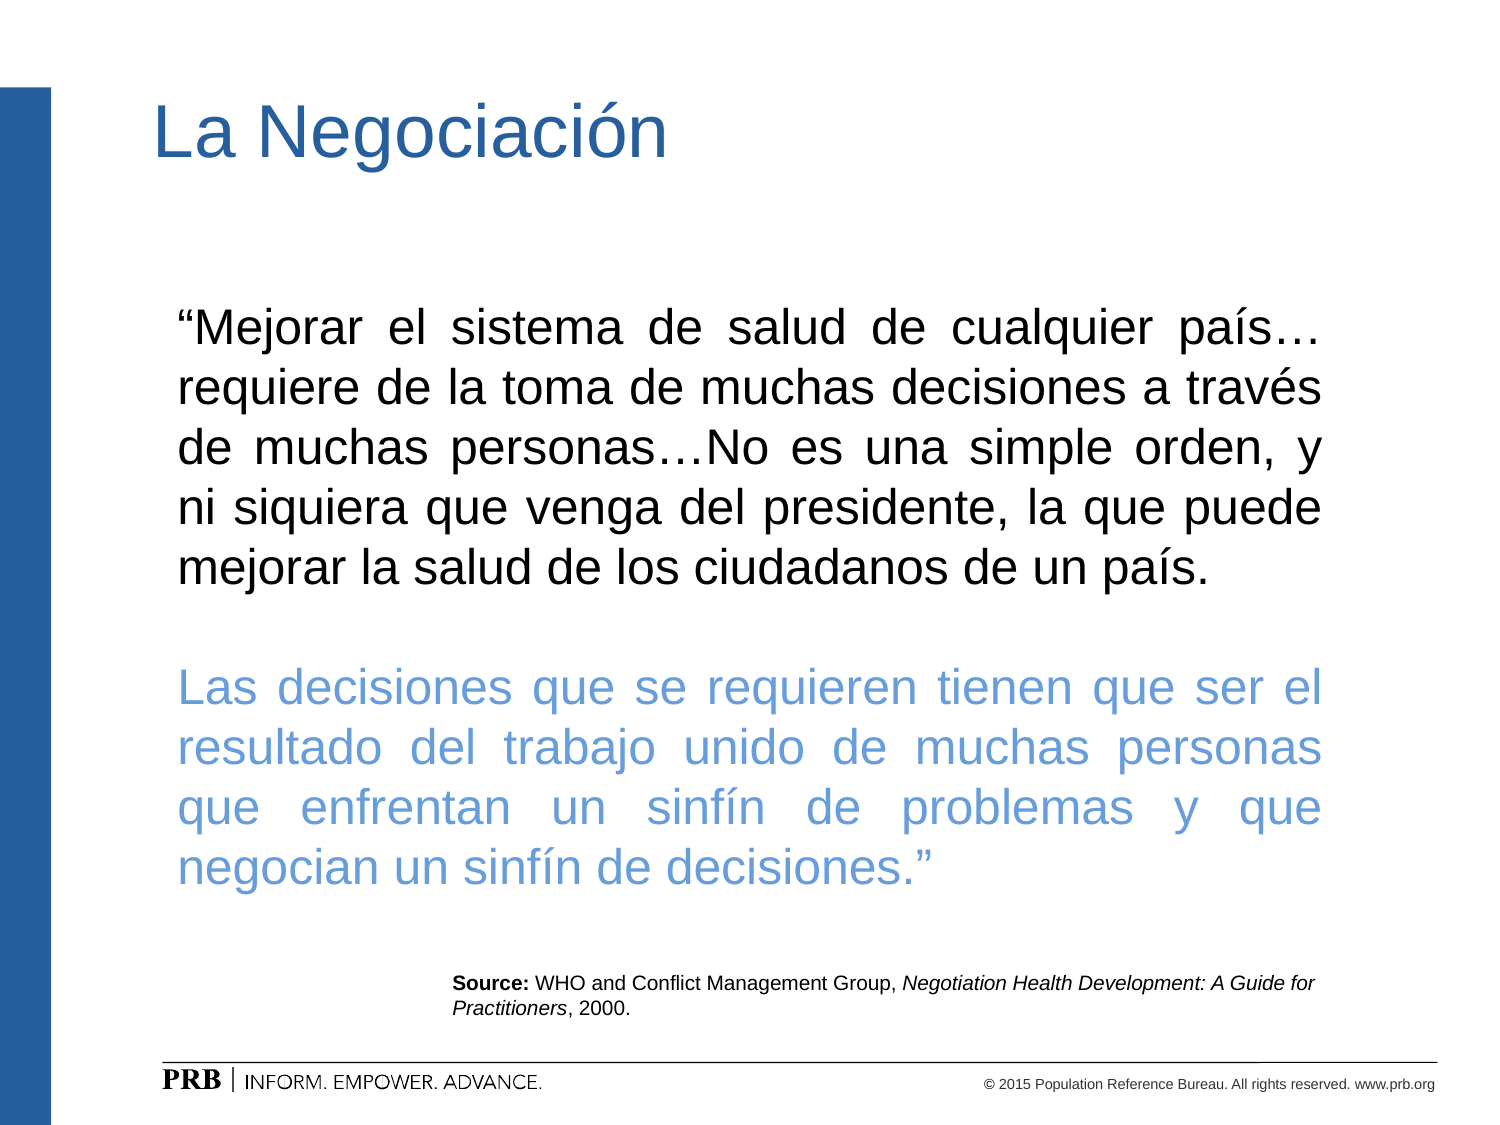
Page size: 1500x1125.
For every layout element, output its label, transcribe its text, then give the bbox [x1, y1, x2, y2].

text_box “Mejorar el sistema de salud de cualquier país…requiere de la toma de muchas decisiones a través de muchas personas…No es una simple orden, y ni siquiera que venga del presidente, la que puede mejorar la salud de los ciudadanos de un país. Las decisiones que se requieren tienen que ser el resultado del trabajo unido de muchas personas que enfrentan un sinfín de problemas y que negocian un sinfín de decisiones.” [162, 287, 1338, 903]
text_box Source: WHO and Conflict Management Group, Negotiation Health Development: A Guide for Practitioners, 2000. [437, 962, 1407, 1028]
title La Negociación [137, 74, 1408, 238]
